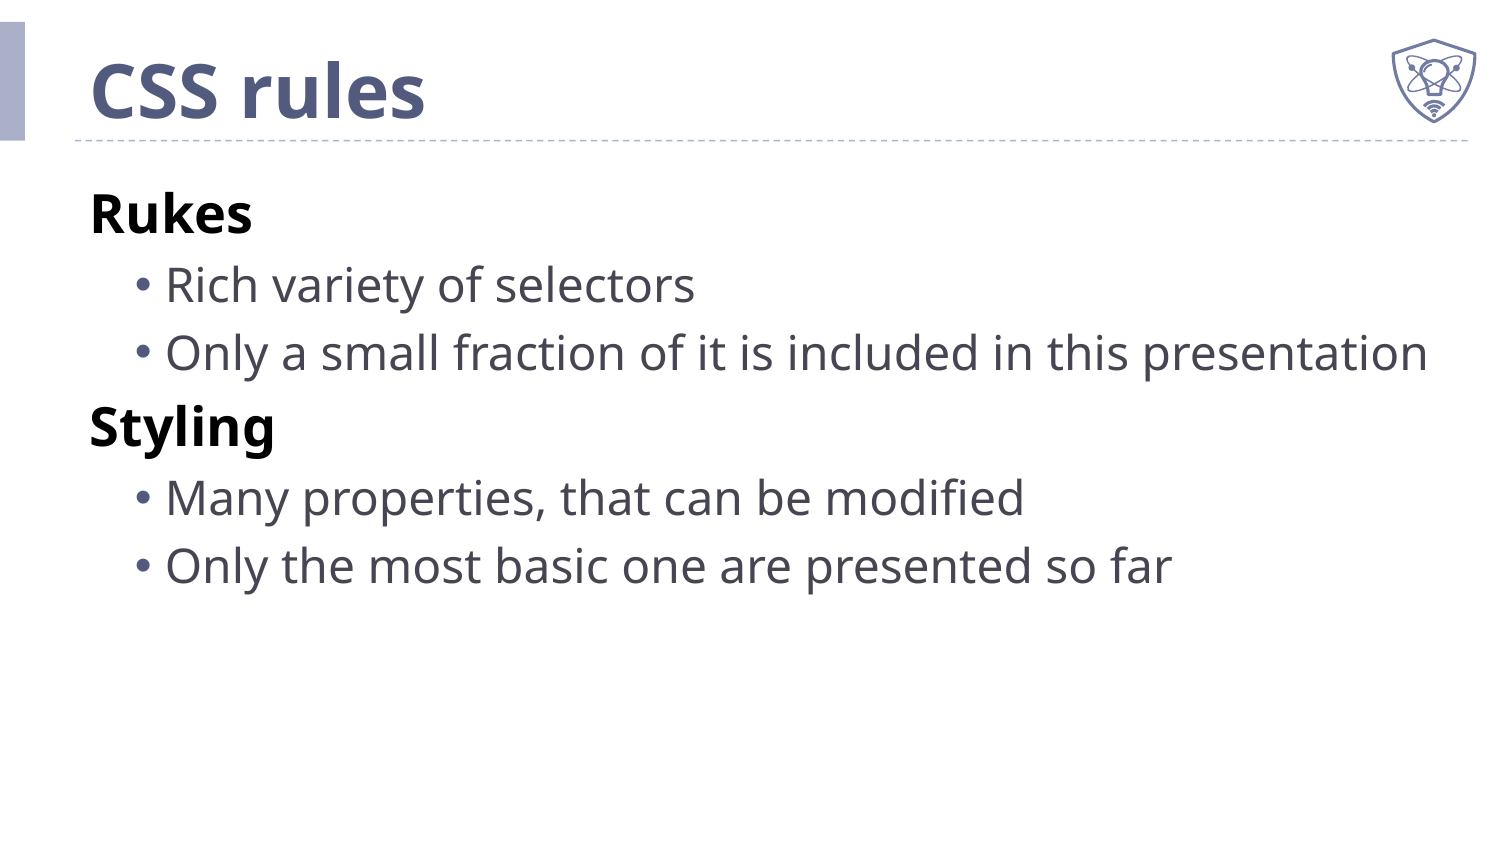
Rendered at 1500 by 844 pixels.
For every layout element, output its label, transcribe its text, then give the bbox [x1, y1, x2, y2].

title CSS rules [75, 18, 1475, 141]
list Rukes Rich variety of selectors Only a small fraction of it is included in this presentation Styling Many properties, that can be modified Only the most basic one are presented so far [75, 171, 1475, 835]
